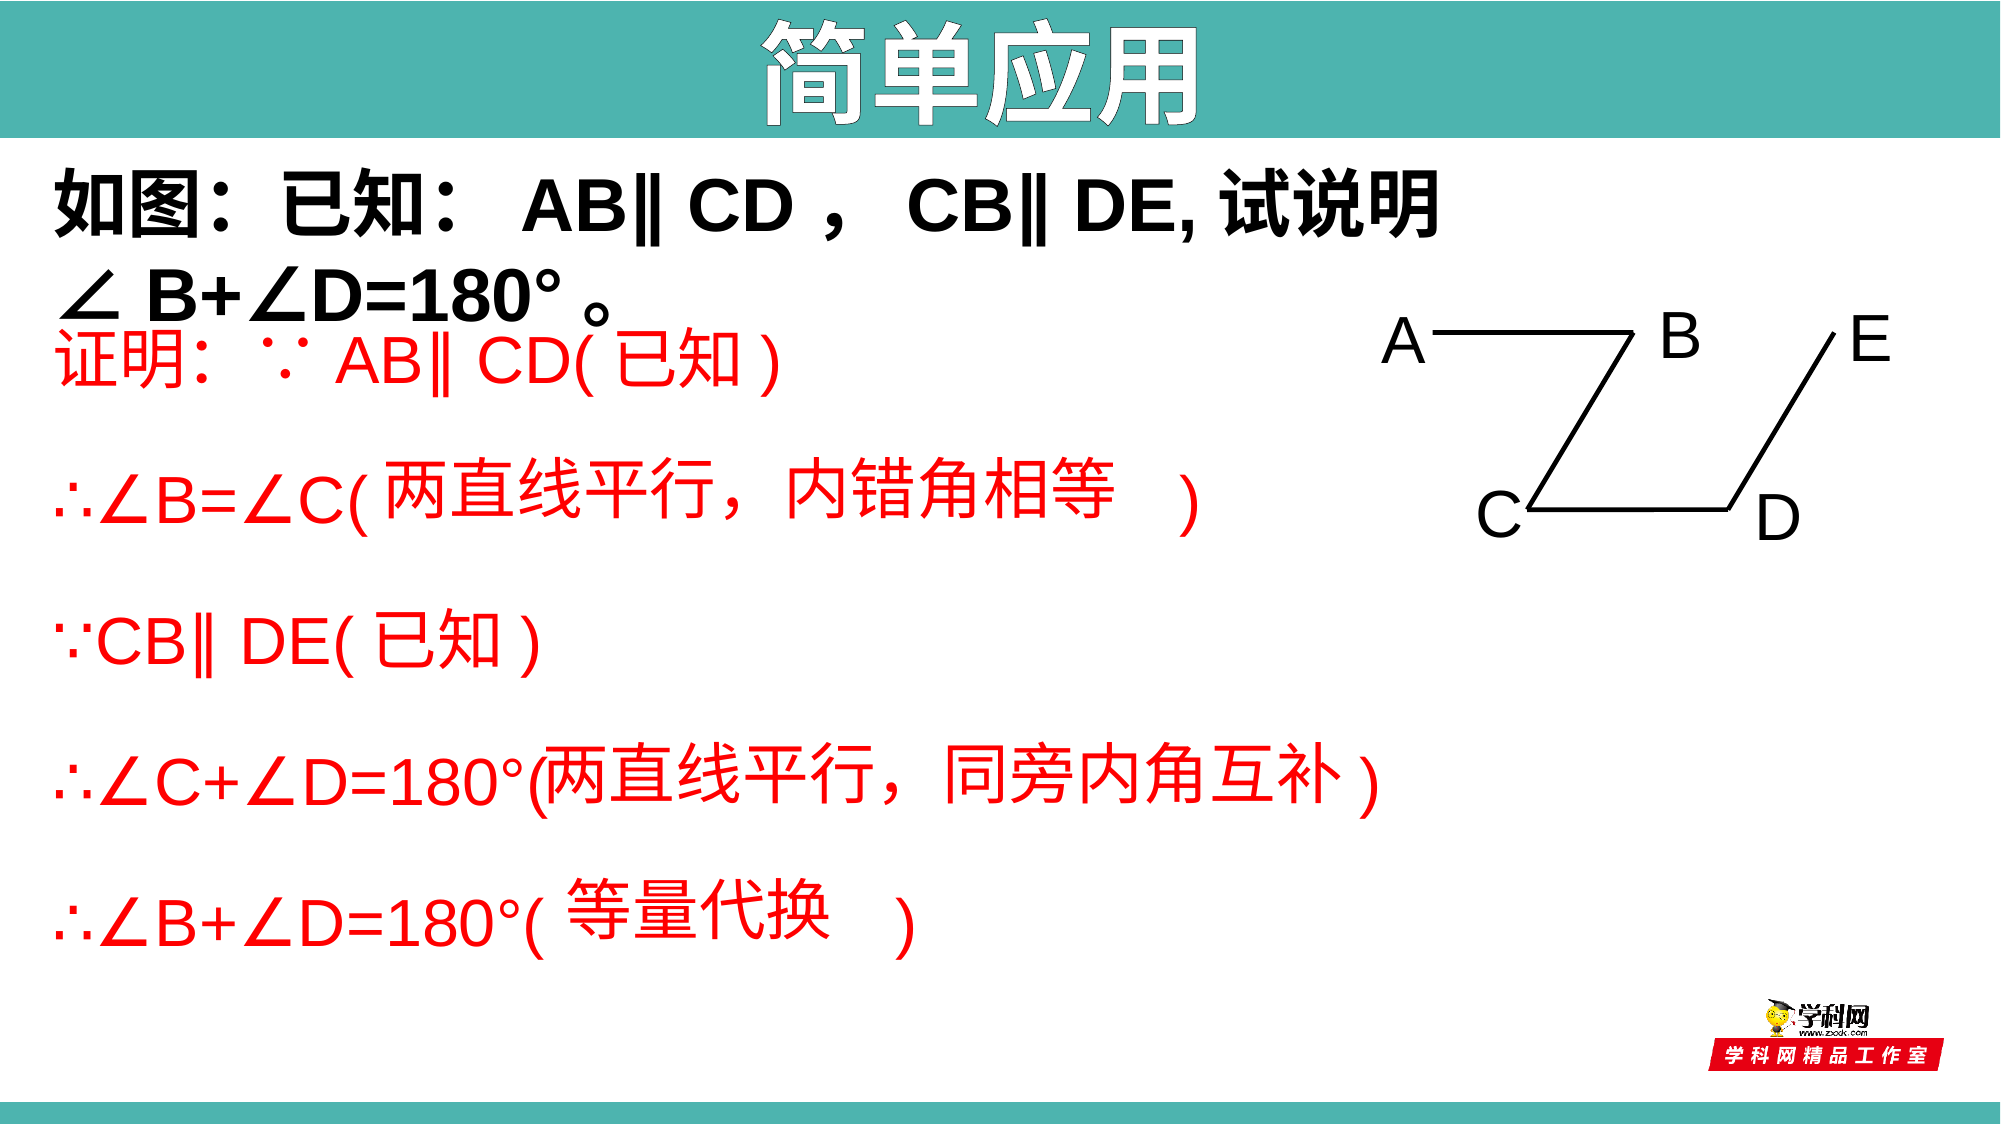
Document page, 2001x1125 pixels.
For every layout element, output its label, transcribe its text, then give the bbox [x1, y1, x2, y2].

picture [0, 1, 2001, 1124]
text_box 等量代换 [551, 860, 965, 956]
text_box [1367, 284, 1917, 563]
text_box 两直线平行，同旁内角互补 [527, 724, 1477, 819]
text_box 两直线平行，内错角相等 [368, 439, 1287, 535]
text_box 如图：已知：AB∥ CD，CB∥ DE,试说明∠B+∠D=180°。 [37, 148, 2000, 344]
text_box 简单应用 [742, 0, 1223, 146]
text_box 证明：∵AB∥ CD(已知) ∴∠B=∠C( ) ∵CB∥ DE(已知) ∴∠C+∠D=180°( ) ∴∠B+∠D=180°( ) [37, 344, 2000, 610]
